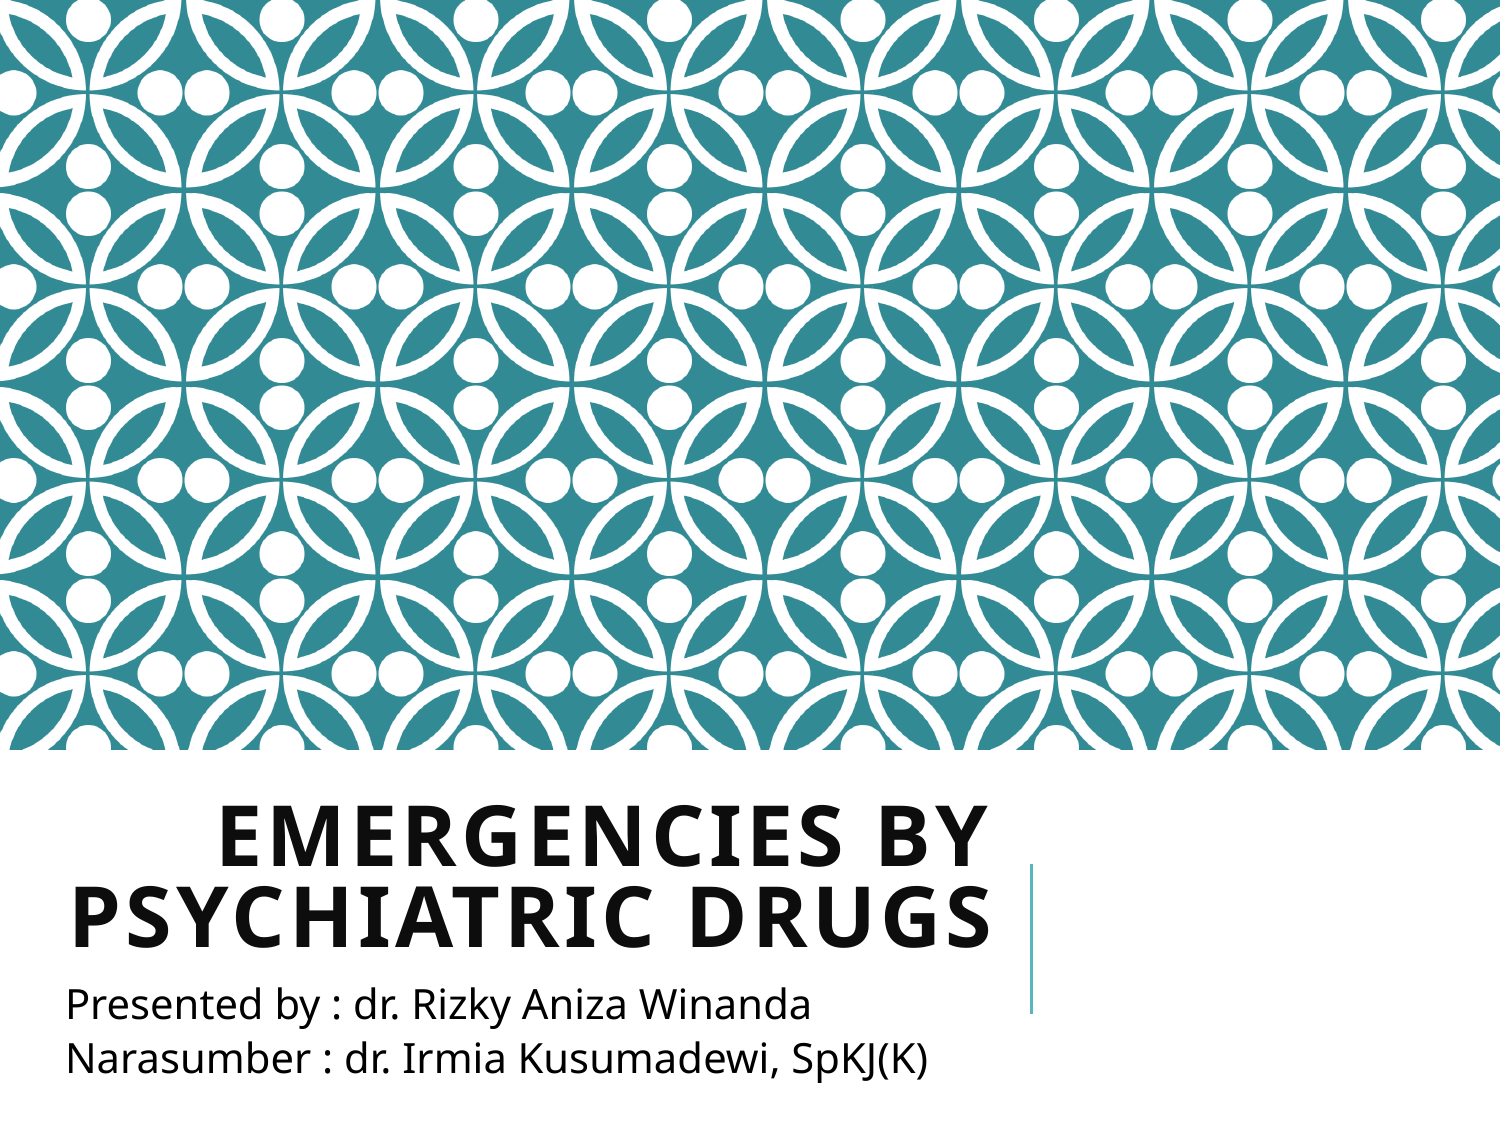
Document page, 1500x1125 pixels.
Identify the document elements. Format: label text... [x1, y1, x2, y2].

subtitle Presented by : dr. Rizky Aniza Winanda Narasumber : dr. Irmia Kusumadewi, SpKJ(K) [50, 937, 1338, 1122]
title Emergencies by Psychiatric Drugs [5, 762, 1009, 1003]
